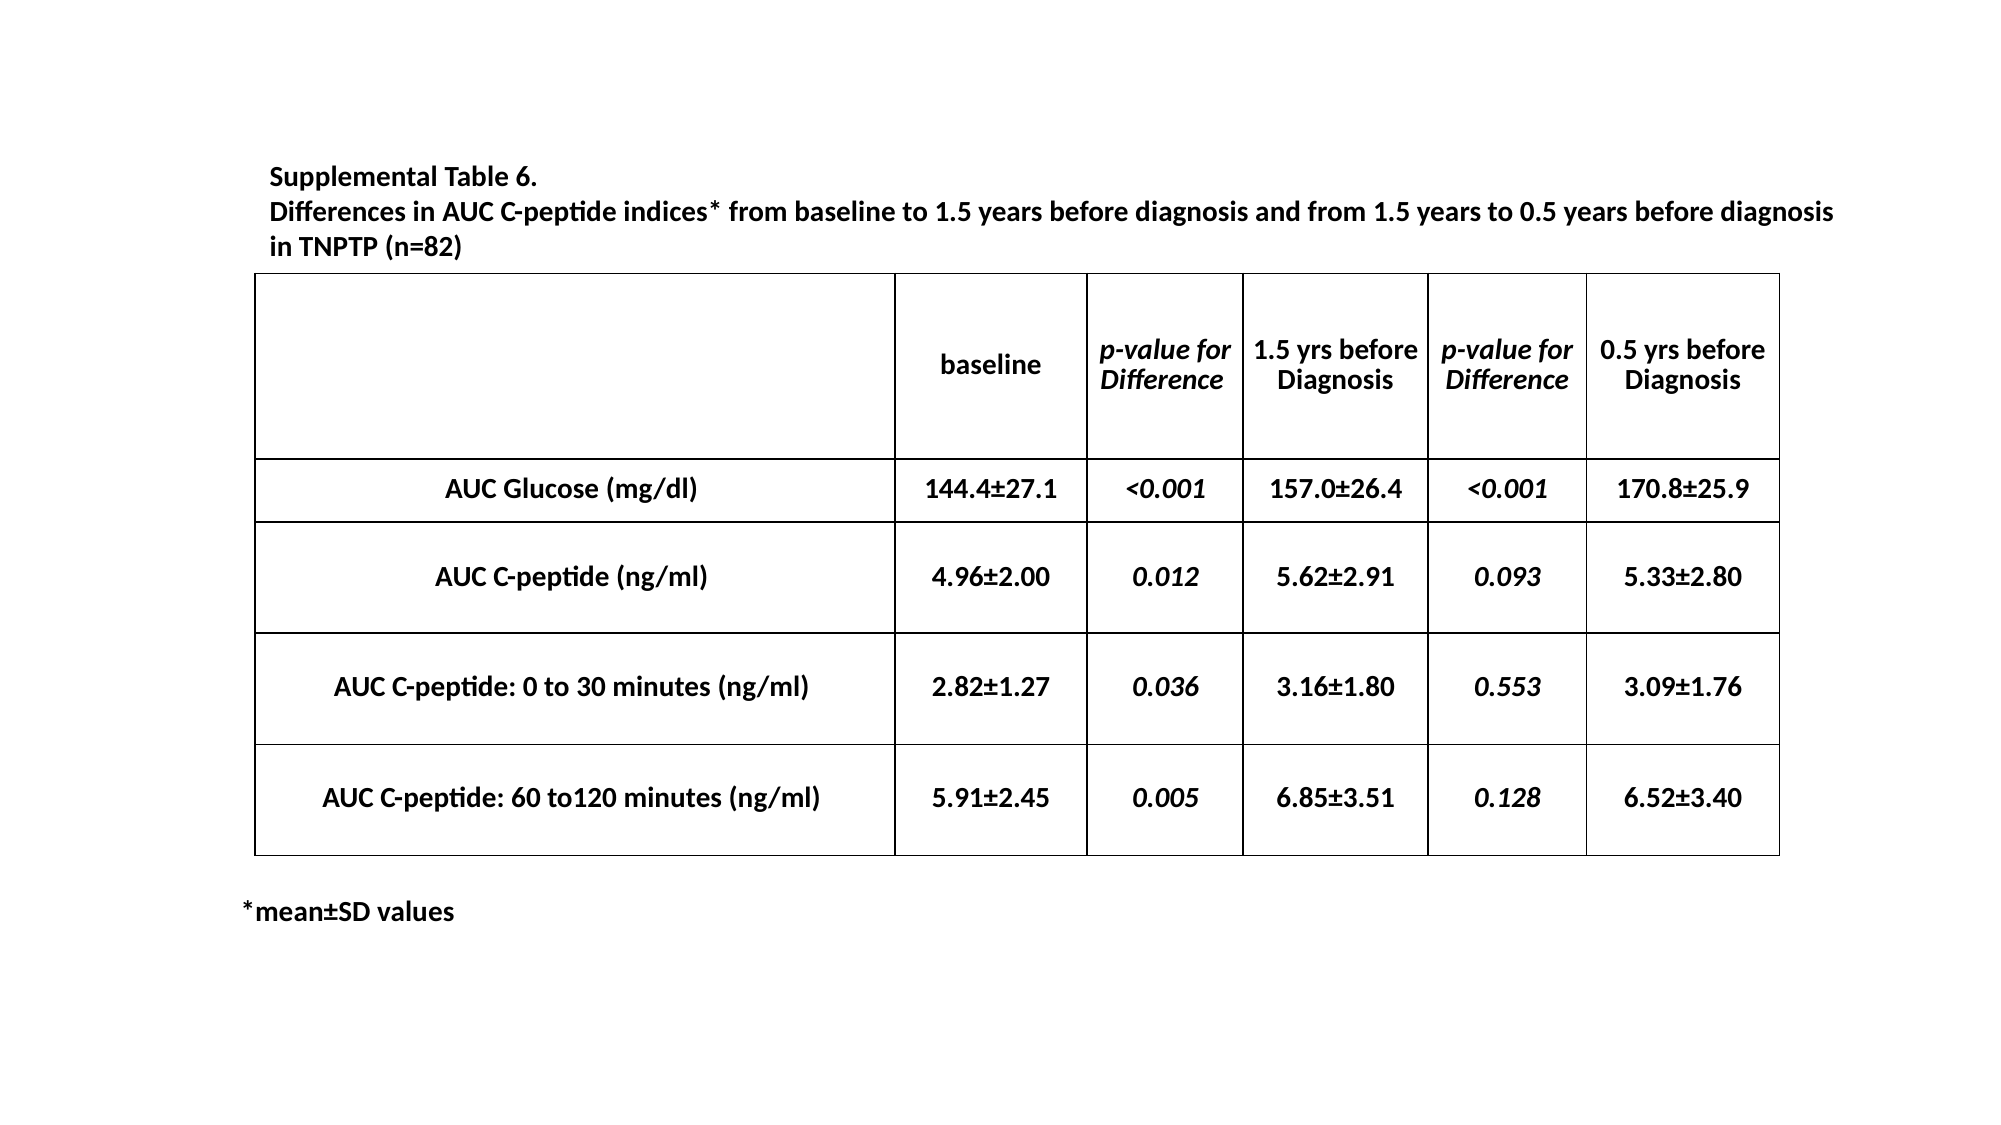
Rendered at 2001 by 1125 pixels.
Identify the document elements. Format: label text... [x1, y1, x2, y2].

table_cell AUC Glucose (mg/dl) [256, 460, 894, 521]
table_cell 0.093 [1429, 523, 1586, 632]
table_cell AUC C-peptide: 60 to120 minutes (ng/ml) [256, 745, 894, 855]
table_header 0.5 yrs before Diagnosis [1587, 274, 1779, 458]
table_cell 3.16±1.80 [1244, 634, 1427, 744]
table_cell 157.0±26.4 [1244, 460, 1427, 521]
table_cell 4.96±2.00 [896, 523, 1086, 632]
table_cell AUC C-peptide (ng/ml) [256, 523, 894, 632]
table_cell 5.91±2.45 [896, 745, 1086, 855]
table_cell <0.001 [1429, 460, 1586, 521]
table_cell 6.52±3.40 [1587, 745, 1779, 855]
table_cell <0.001 [1088, 460, 1242, 521]
table_cell 5.62±2.91 [1244, 523, 1427, 632]
table_header baseline [896, 274, 1086, 458]
table_header 1.5 yrs before Diagnosis [1244, 274, 1427, 458]
table_cell 170.8±25.9 [1587, 460, 1779, 521]
table_header p-value for Difference [1088, 274, 1242, 458]
table_cell 0.012 [1088, 523, 1242, 632]
table_header p-value for Difference [1429, 274, 1586, 458]
table_cell 3.09±1.76 [1587, 634, 1779, 744]
text_box *mean±SD values [225, 884, 470, 935]
table_cell 0.005 [1088, 745, 1242, 855]
table_cell 2.82±1.27 [896, 634, 1086, 744]
text_box Supplemental Table 6. Differences in AUC C-peptide indices* from baseline to 1.5 years before diagnosis and from 1.5 years to 0.5 years before diagnosis in TNPTP (n=82) [254, 149, 1856, 270]
table_cell 5.33±2.80 [1587, 523, 1779, 632]
table_cell 6.85±3.51 [1244, 745, 1427, 855]
table_cell 0.553 [1429, 634, 1586, 744]
table_cell 144.4±27.1 [896, 460, 1086, 521]
table_cell 0.128 [1429, 745, 1586, 855]
table_header [256, 274, 894, 458]
table_cell 0.036 [1088, 634, 1242, 744]
table_cell AUC C-peptide: 0 to 30 minutes (ng/ml) [256, 634, 894, 744]
